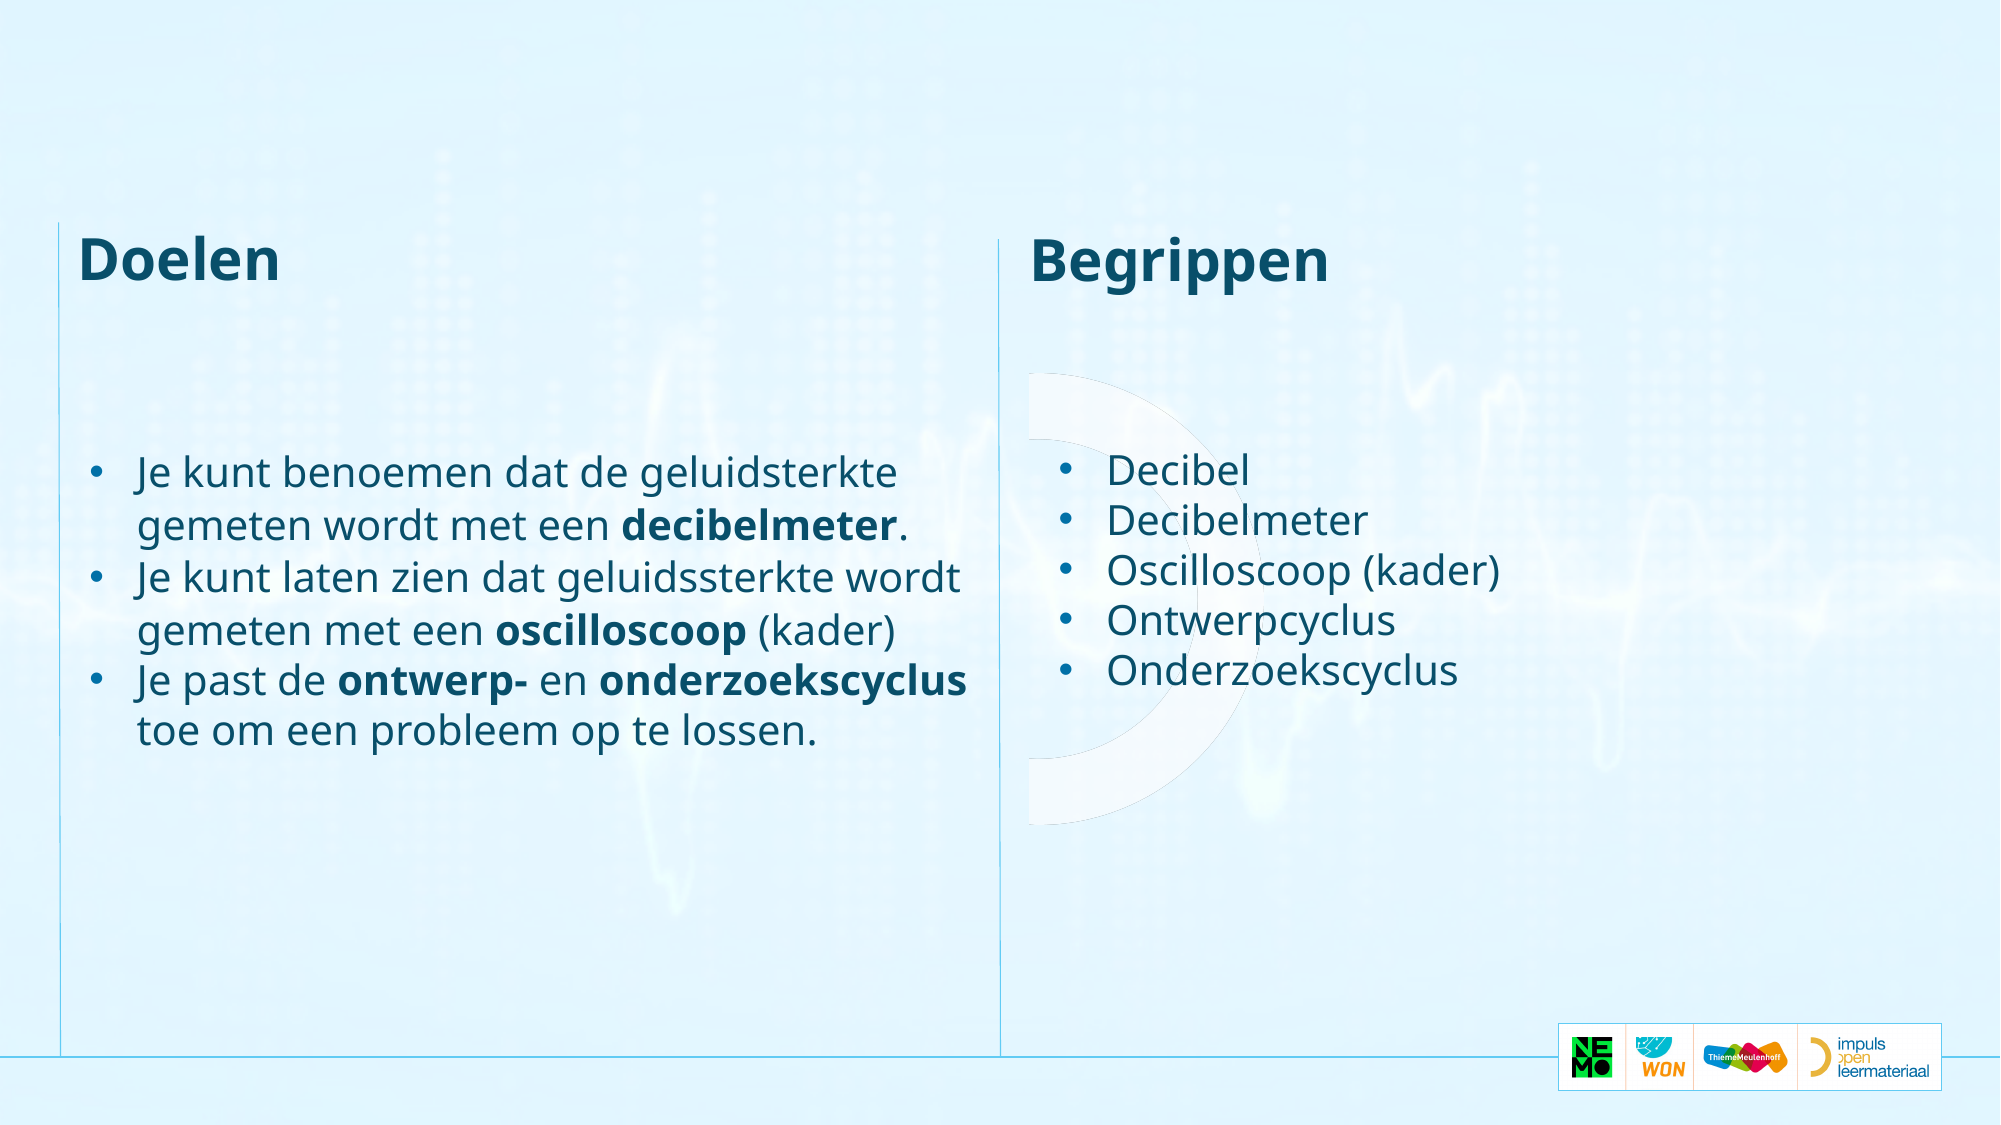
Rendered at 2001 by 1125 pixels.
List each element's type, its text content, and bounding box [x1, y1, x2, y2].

list Decibel Decibelmeter Oscilloscoop (kader) Ontwerpcyclus Onderzoekscyclus [1029, 414, 1910, 1009]
list Begrippen [1029, 223, 1888, 360]
list Doelen [77, 222, 936, 359]
list Je kunt benoemen dat de geluidsterkte gemeten wordt met een decibelmeter. Je kunt laten zien dat geluidssterkte wordt gemeten met een oscilloscoop (kader) Je past de ontwerp- en onderzoekscyclus toe om een probleem op te lossen. [89, 414, 970, 1009]
picture [1559, 1024, 1941, 1090]
